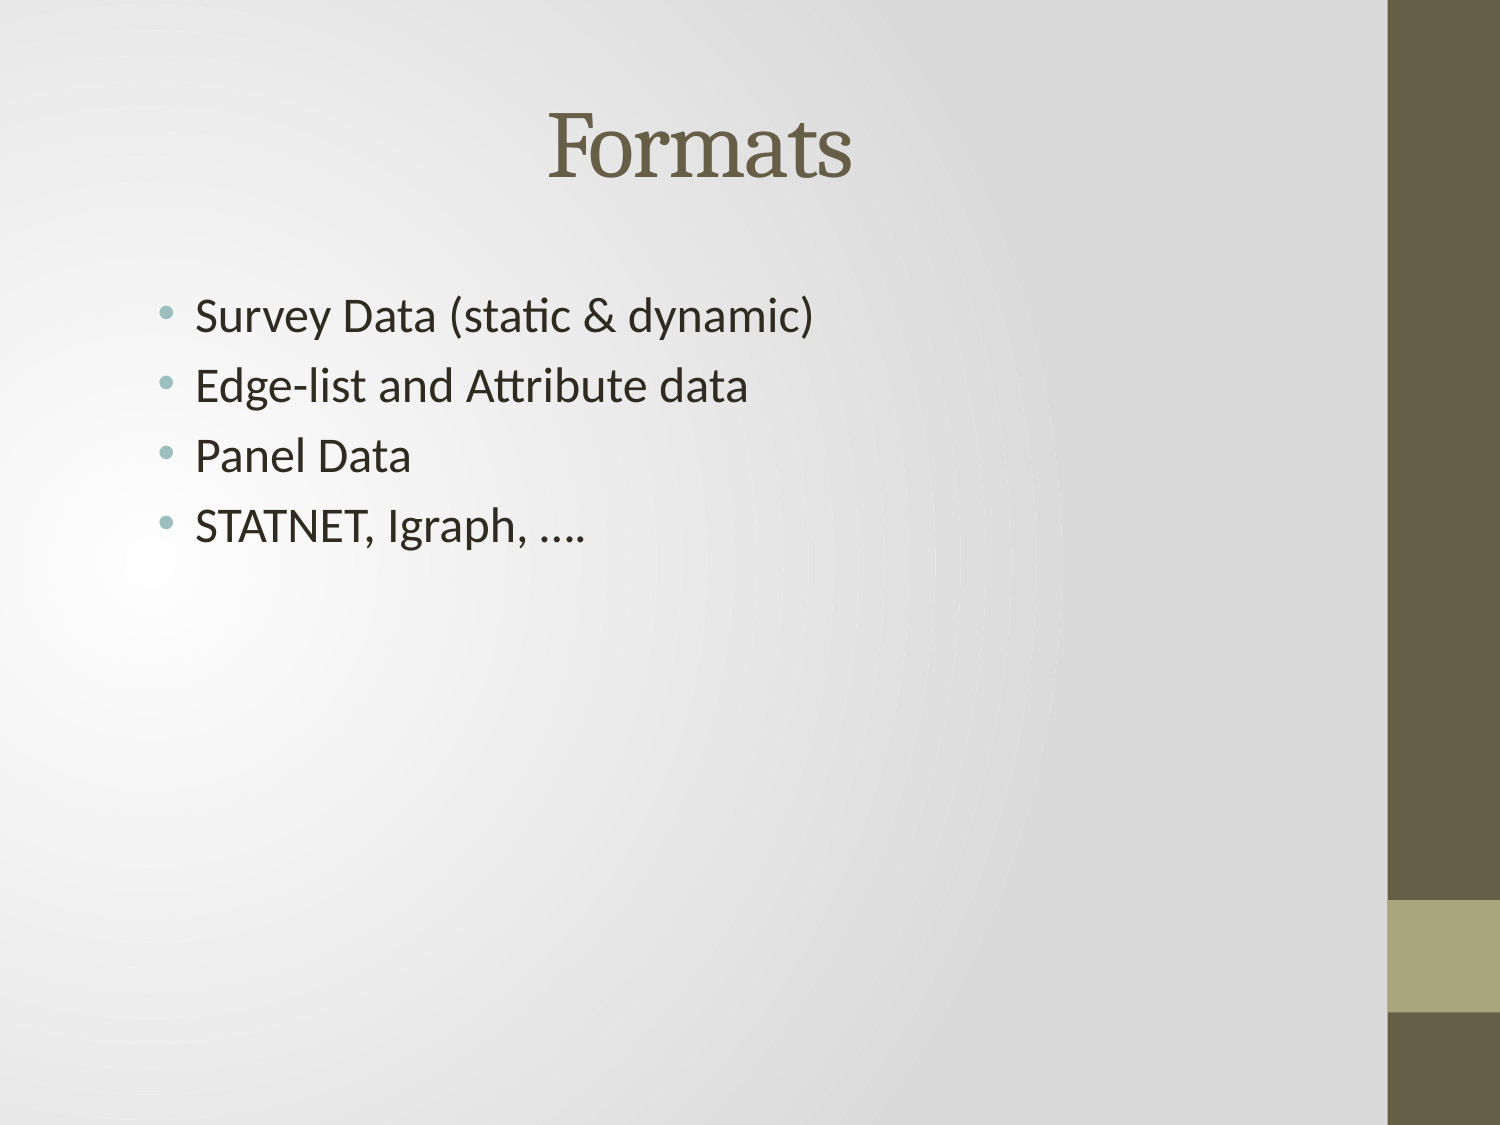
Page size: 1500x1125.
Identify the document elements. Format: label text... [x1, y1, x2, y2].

list Survey Data (static & dynamic) Edge-list and Attribute data Panel Data STATNET, Igraph, …. [75, 275, 1325, 1050]
title Formats [75, 45, 1325, 233]
